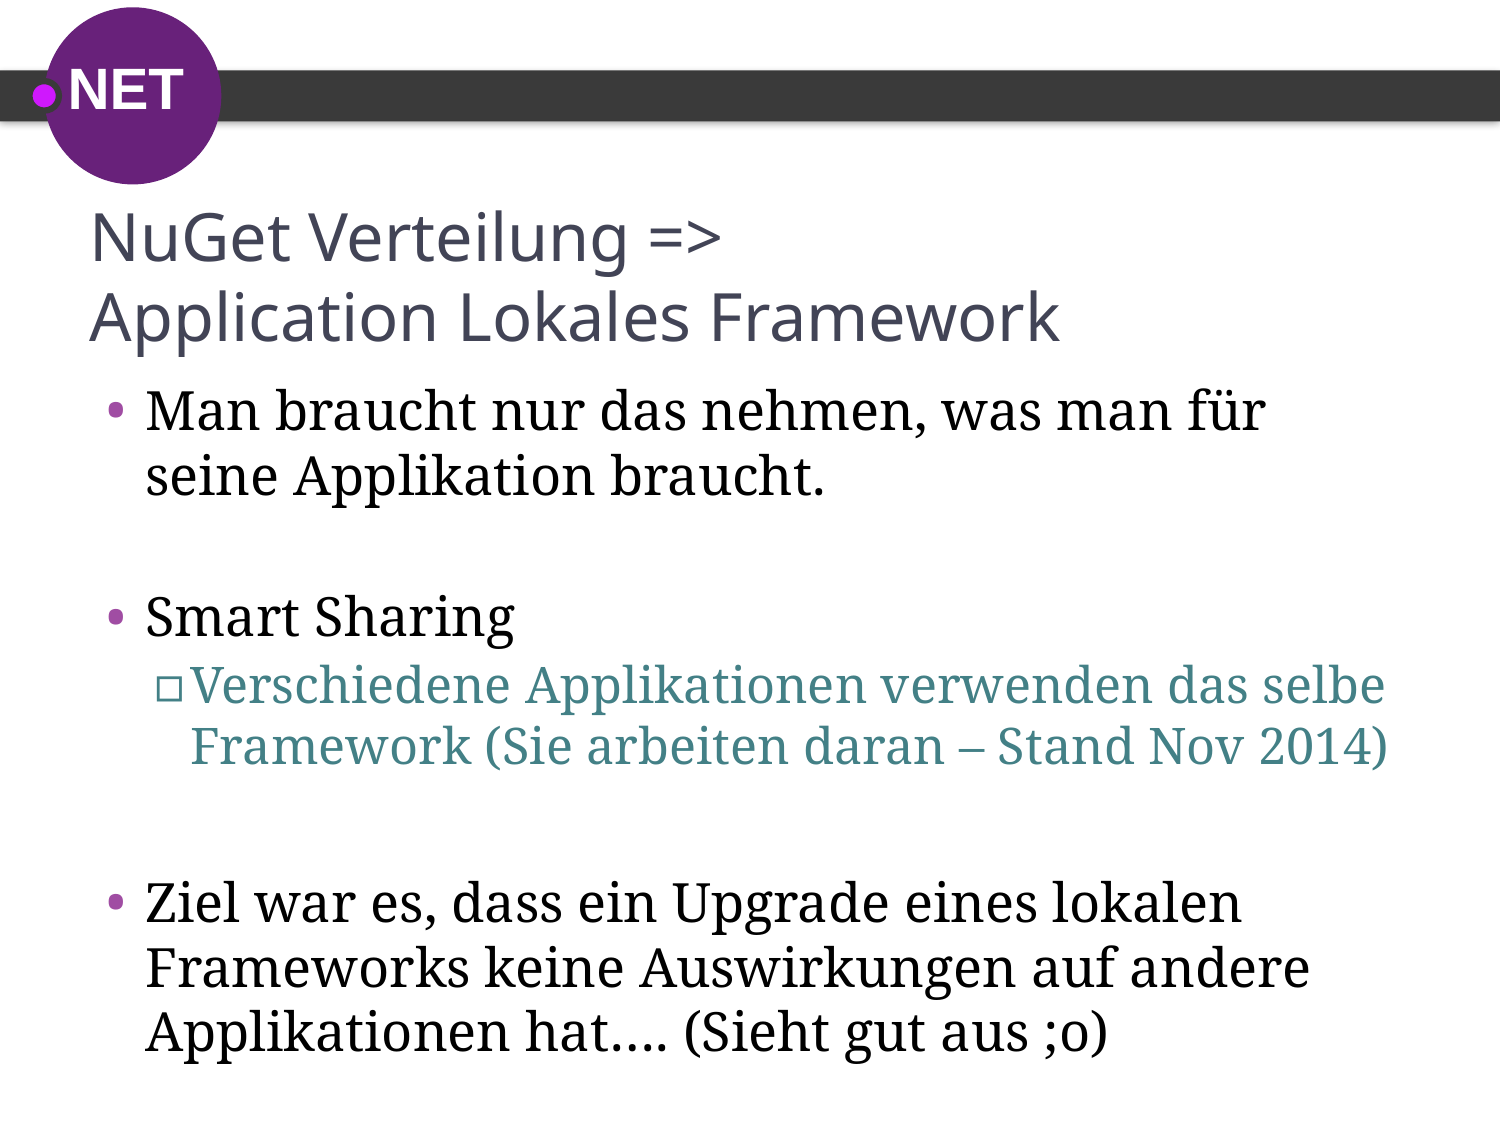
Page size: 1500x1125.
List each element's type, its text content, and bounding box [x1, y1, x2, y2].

list Man braucht nur das nehmen, was man für seine Applikation braucht. Smart Sharing Verschiedene Applikationen verwenden das selbe Framework (Sie arbeiten daran – Stand Nov 2014) Ziel war es, dass ein Upgrade eines lokalen Frameworks keine Auswirkungen auf andere Applikationen hat…. (Sieht gut aus ;o) [75, 368, 1425, 1079]
title NuGet Verteilung => Application Lokales Framework [75, 187, 1425, 363]
